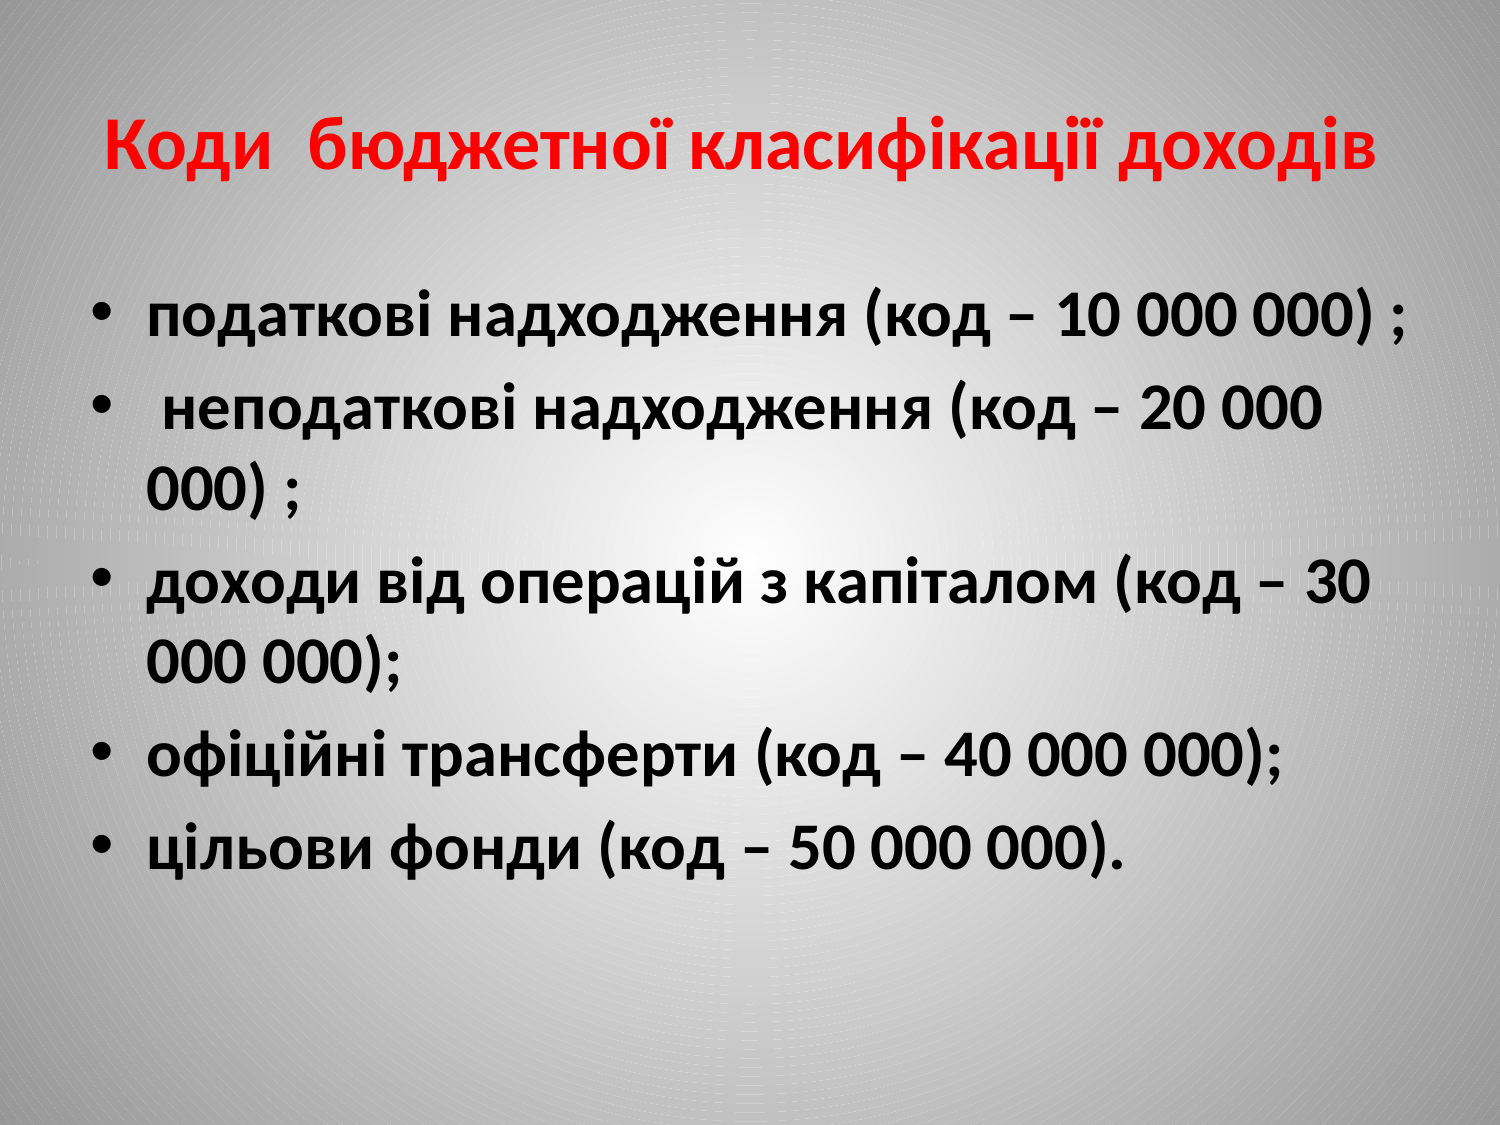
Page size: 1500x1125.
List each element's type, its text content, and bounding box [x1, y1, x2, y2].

title Коди бюджетної класифікації доходів [75, 45, 1425, 233]
list податкові надходження (код – 10 000 000) ; неподаткові надходження (код – 20 000 000) ; доходи від операцій з капіталом (код – 30 000 000); офіційні трансферти (код – 40 000 000); цільови фонди (код – 50 000 000). [75, 262, 1425, 1005]
